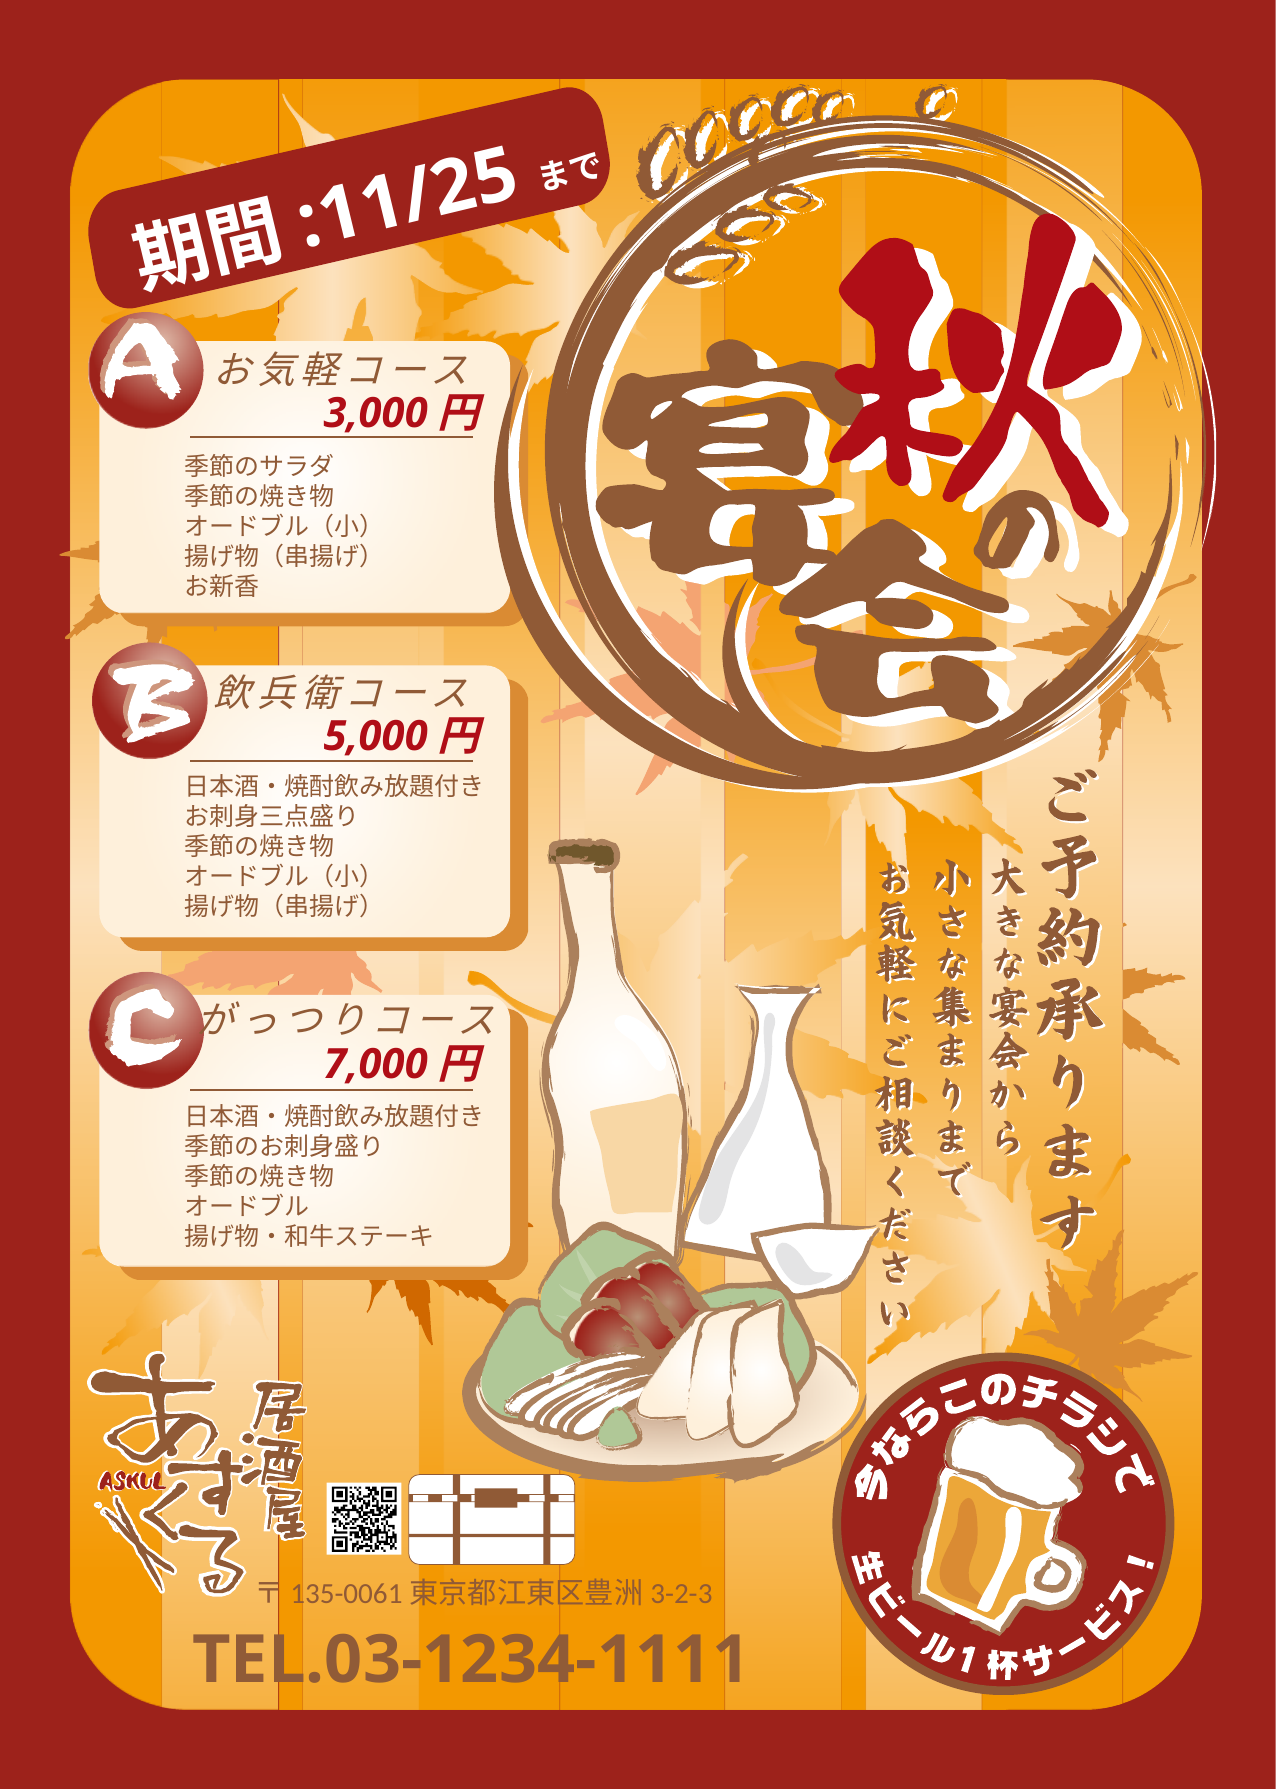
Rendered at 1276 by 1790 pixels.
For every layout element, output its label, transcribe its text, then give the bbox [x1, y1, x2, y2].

picture [88, 84, 1217, 1329]
picture [832, 1351, 1175, 1695]
picture [86, 1351, 309, 1598]
text_box TEL.03-1234-1111 [177, 1608, 766, 1704]
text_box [326, 1473, 576, 1565]
text_box 〒135-0061東京都江東区豊洲3-2-3 [239, 1567, 773, 1617]
